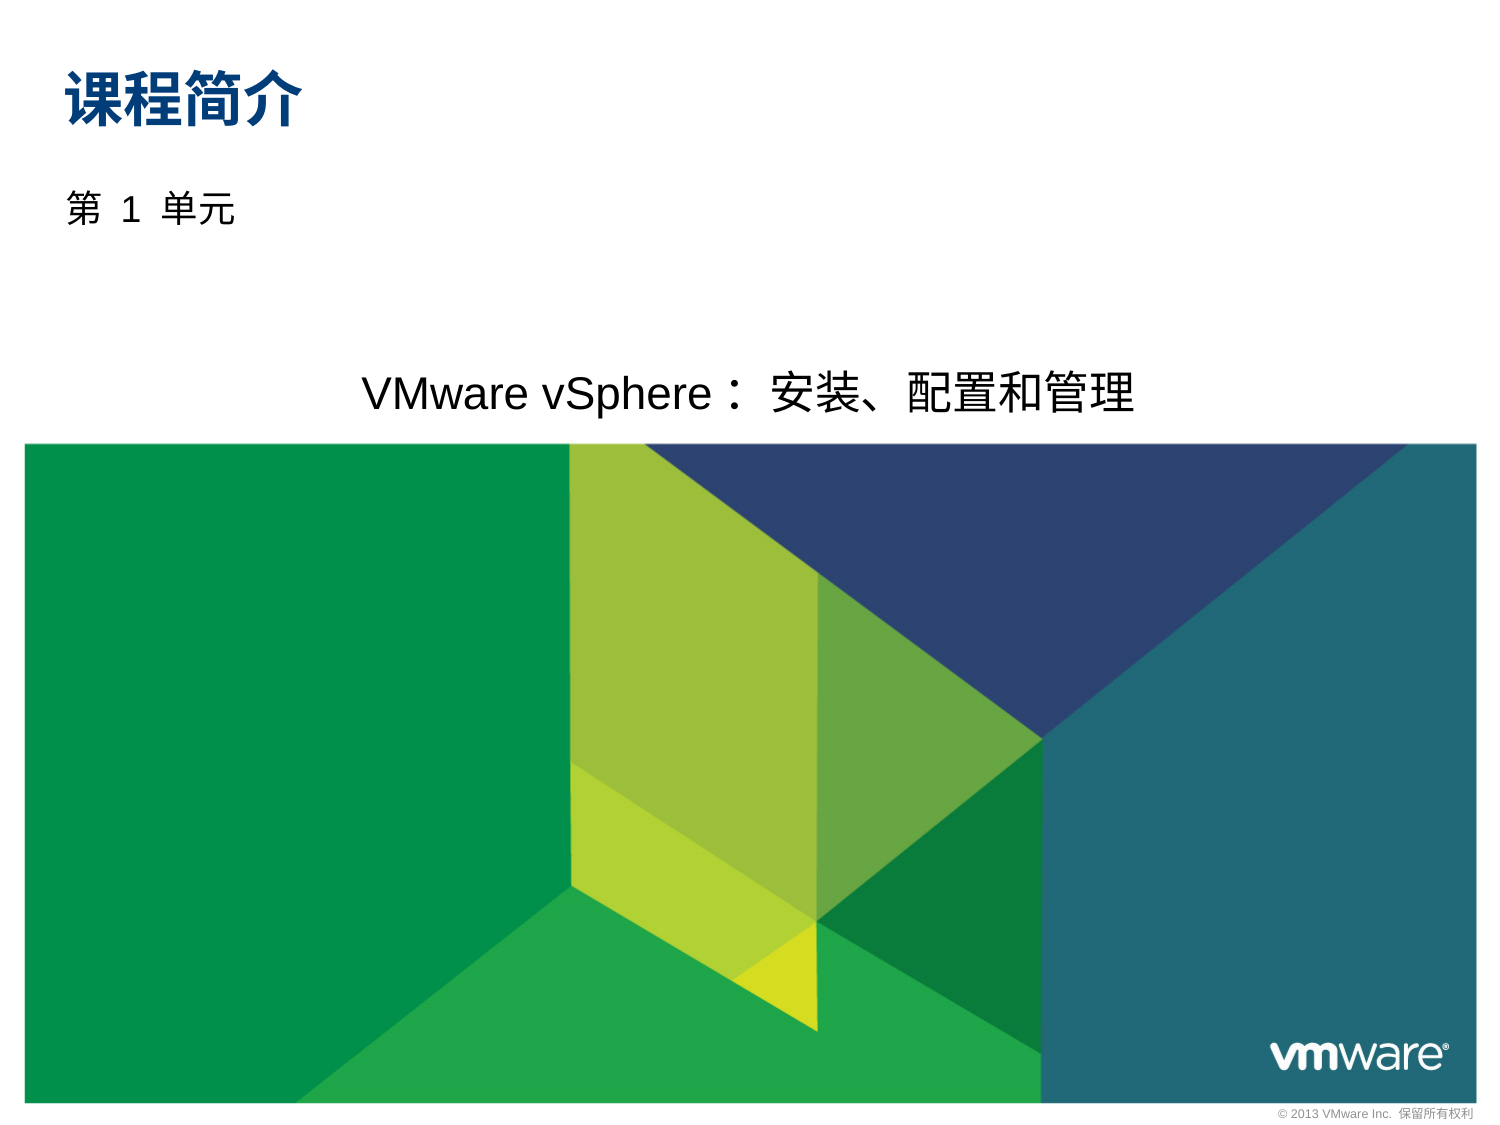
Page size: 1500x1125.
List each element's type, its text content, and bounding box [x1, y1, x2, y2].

subtitle 第 1 单元 [65, 179, 1441, 259]
title 课程简介 [48, 54, 1436, 142]
text_box VMware vSphere：安装、配置和管理 [23, 356, 1474, 426]
picture [0, 0, 1500, 1125]
